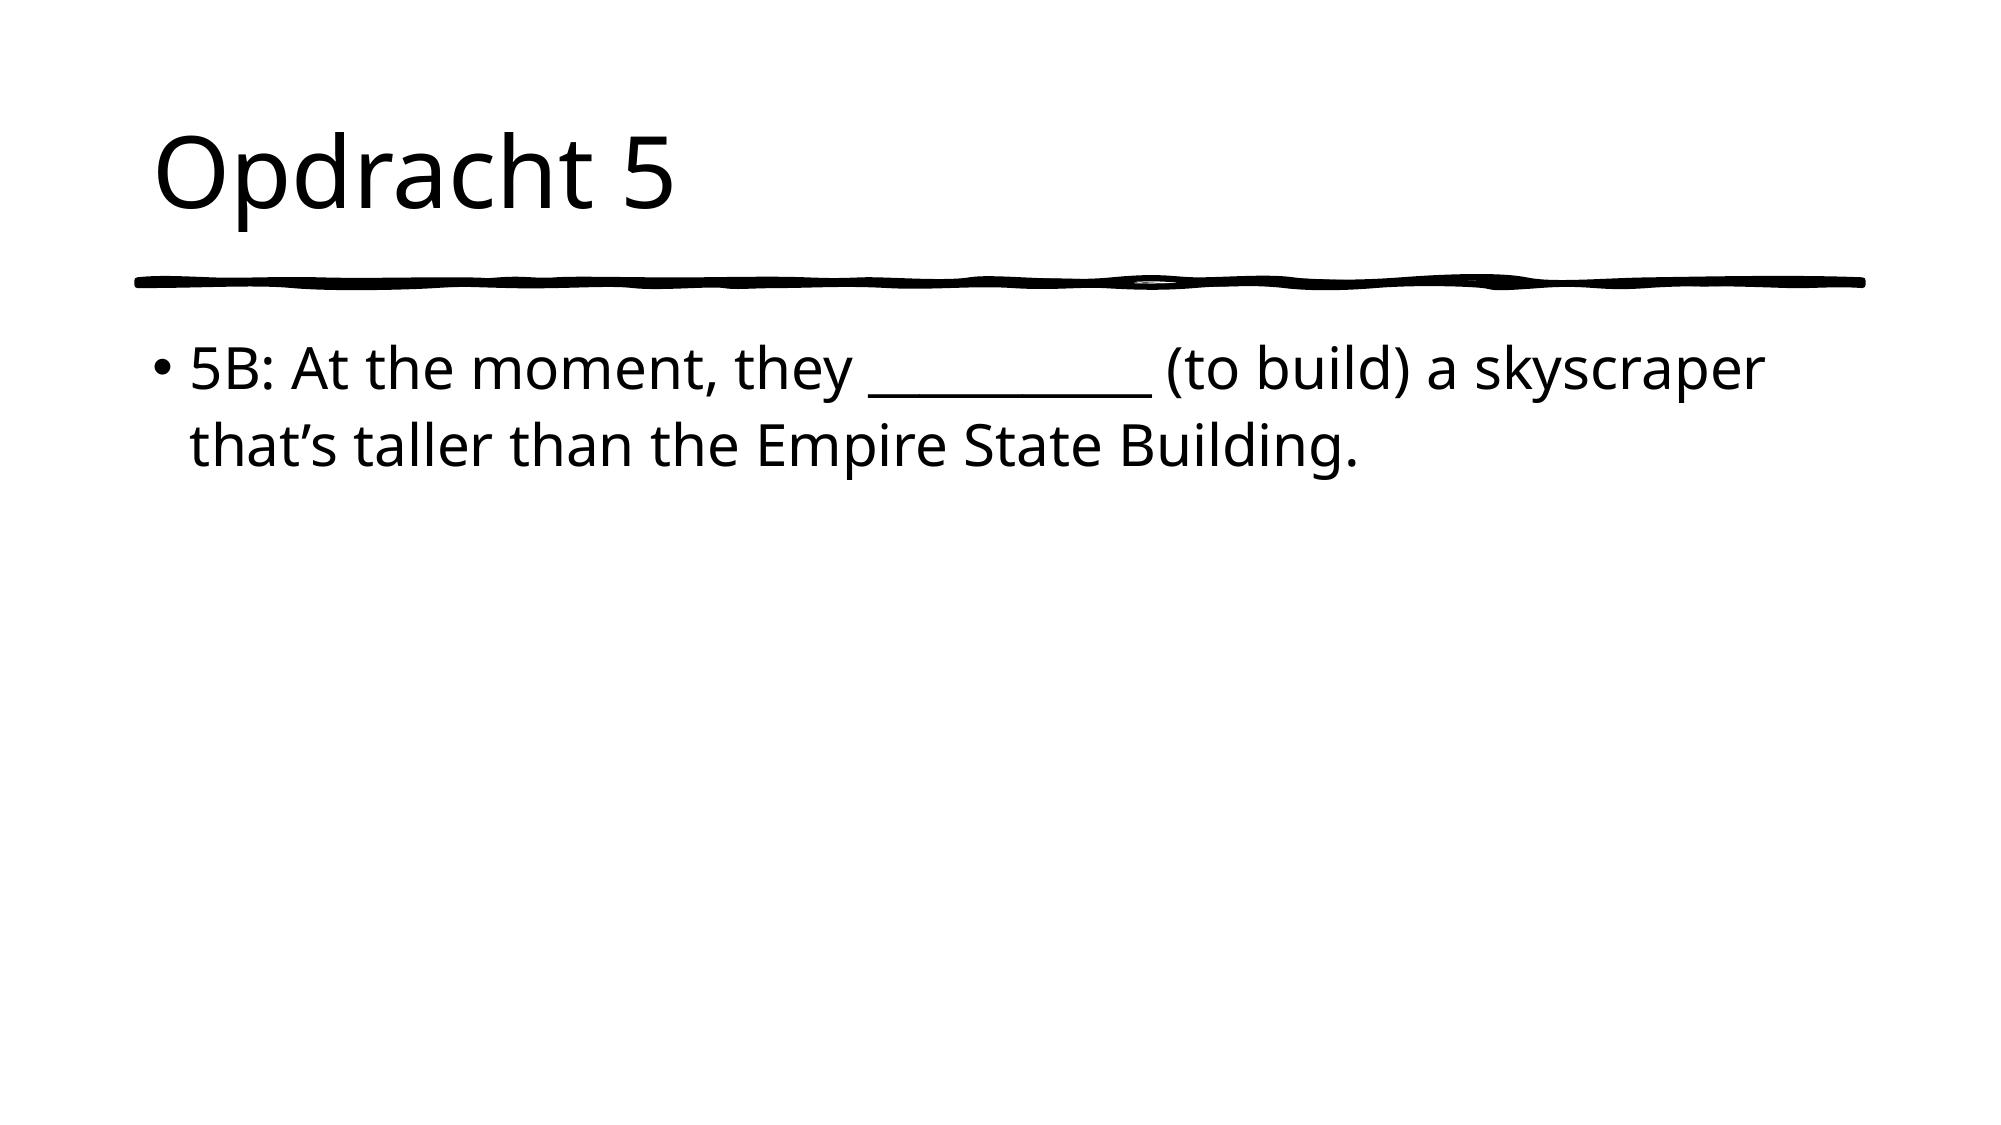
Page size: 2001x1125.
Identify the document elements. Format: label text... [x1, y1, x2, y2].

list 5B: At the moment, they ___________ (to build) a skyscraper that’s taller than the Empire State Building. [137, 316, 1863, 1014]
title Opdracht 5 [137, 59, 1863, 278]
